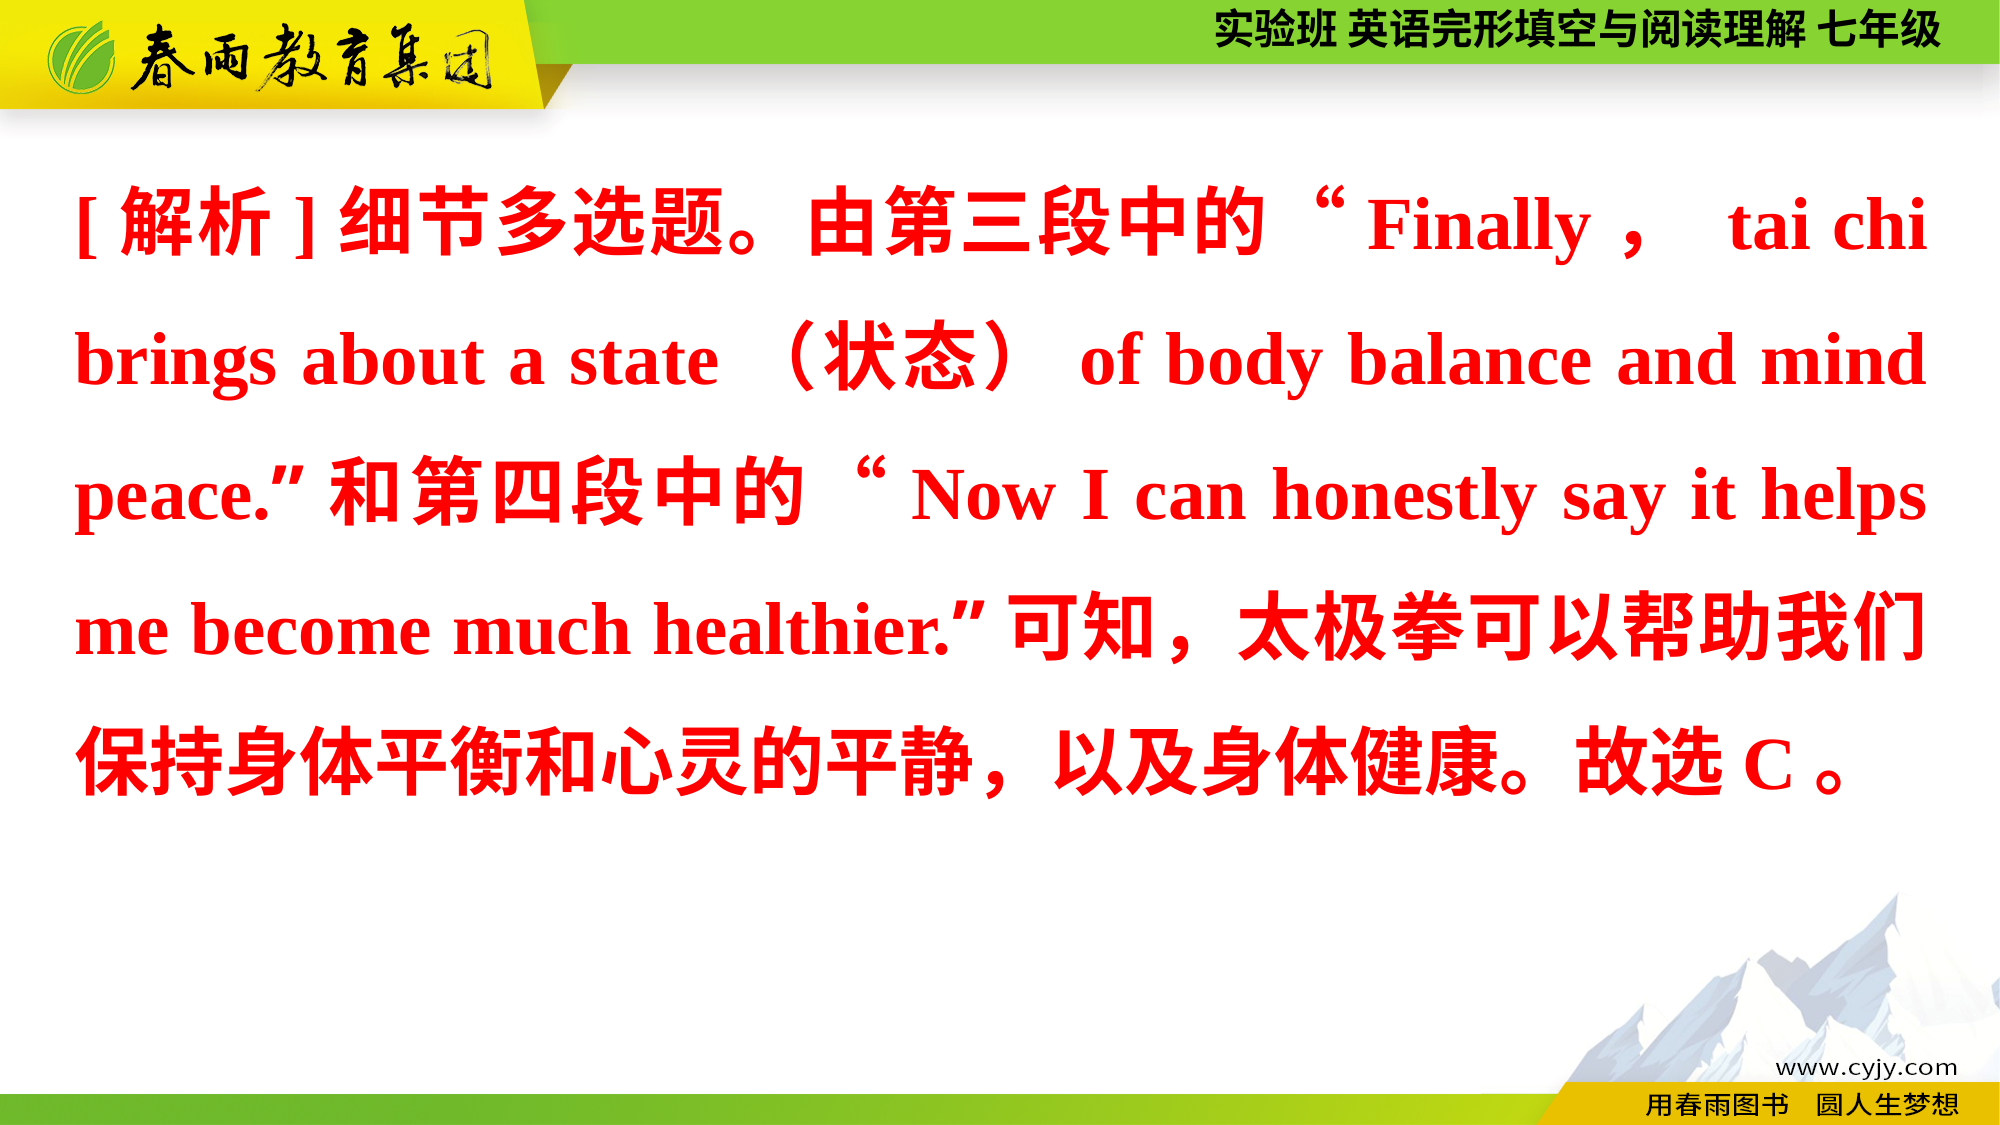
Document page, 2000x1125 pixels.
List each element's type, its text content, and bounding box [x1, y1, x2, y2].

picture [0, 0, 2000, 1125]
list [解析]细节多选题。由第三段中的“Finally， tai chi brings about a state（状态）of body balance and mind peace.”和第四段中的“Now I can honestly say it helps me become much healthier.”可知，太极拳可以帮助我们保持身体平衡和心灵的平静，以及身体健康。故选C。 [59, 122, 1944, 819]
